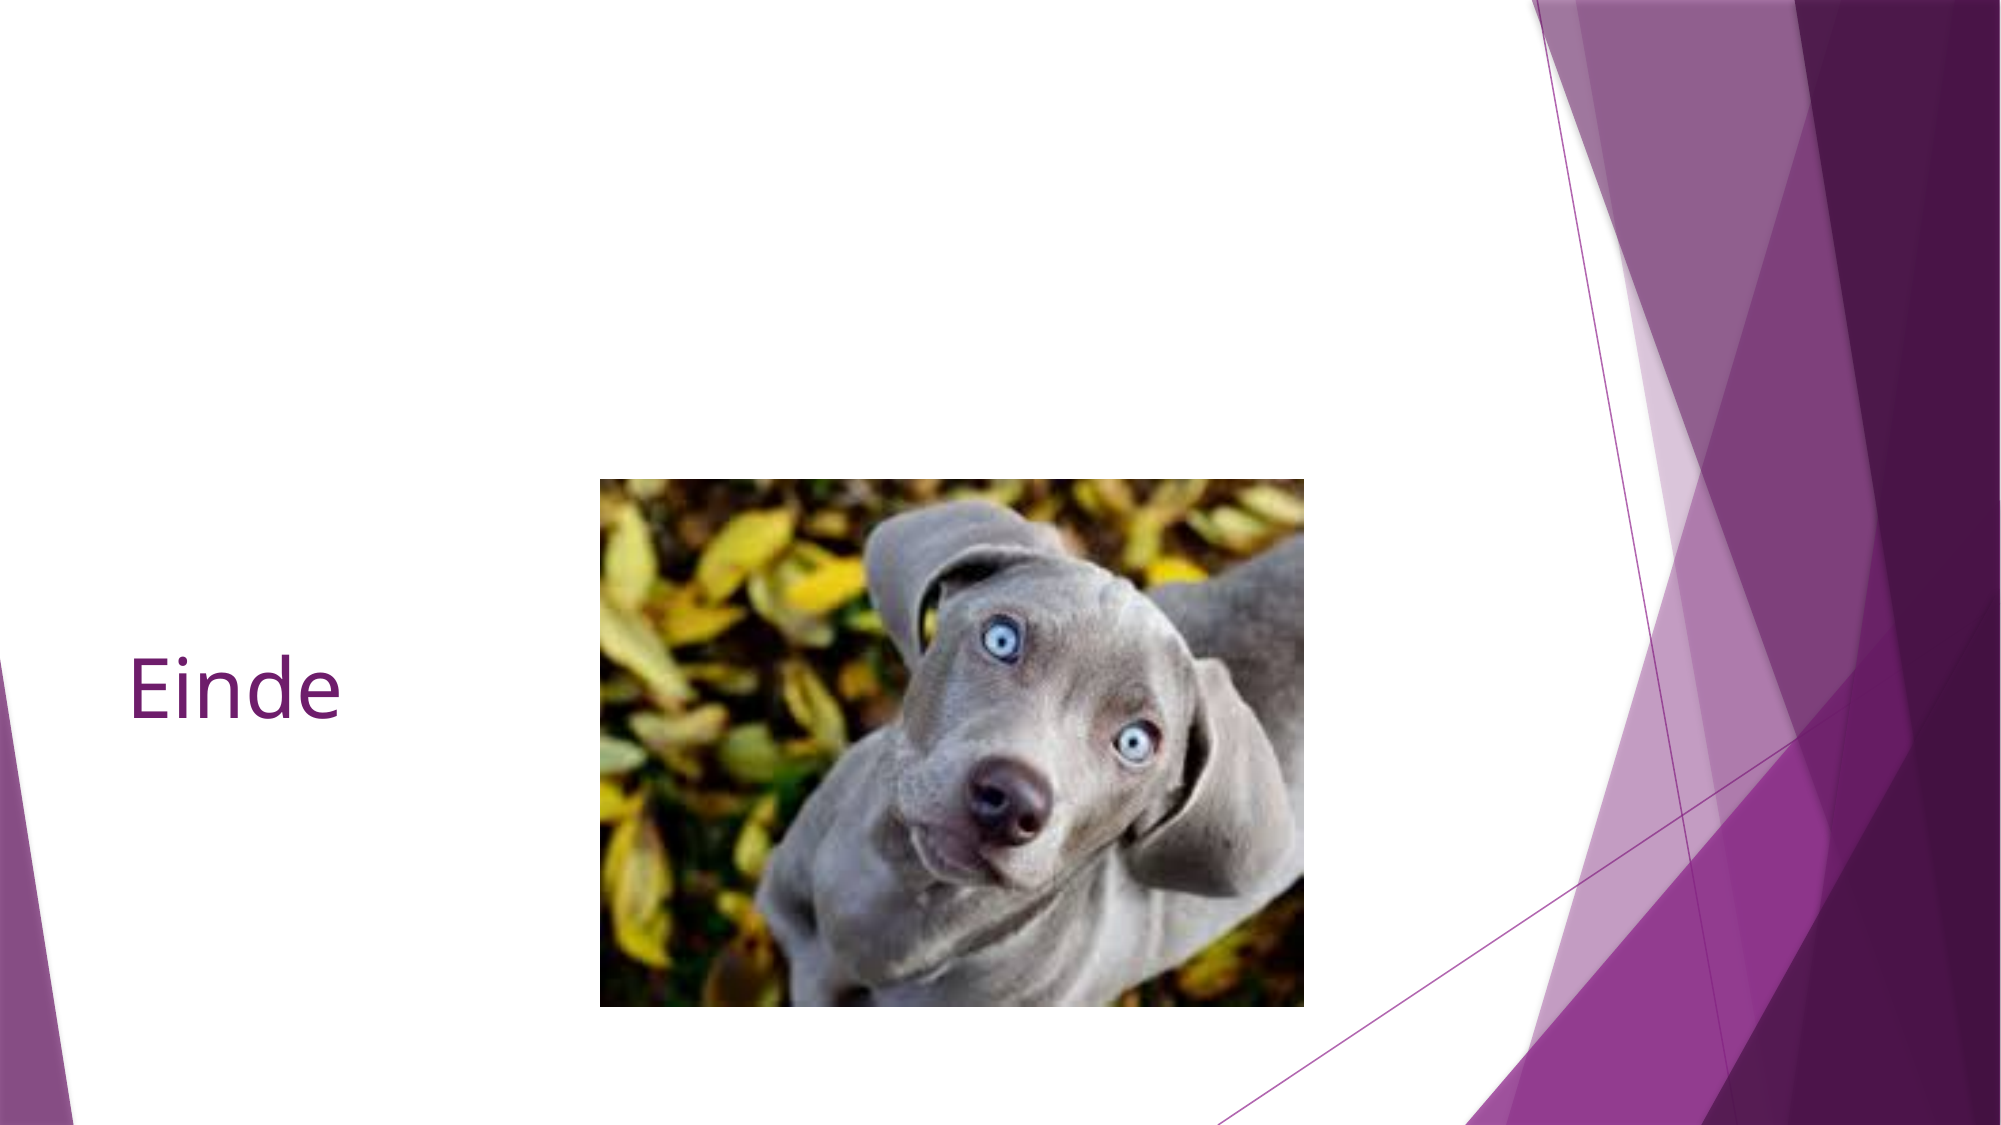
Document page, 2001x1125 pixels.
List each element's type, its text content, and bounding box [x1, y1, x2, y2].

title Einde [111, 443, 1522, 743]
picture [599, 478, 1305, 1007]
